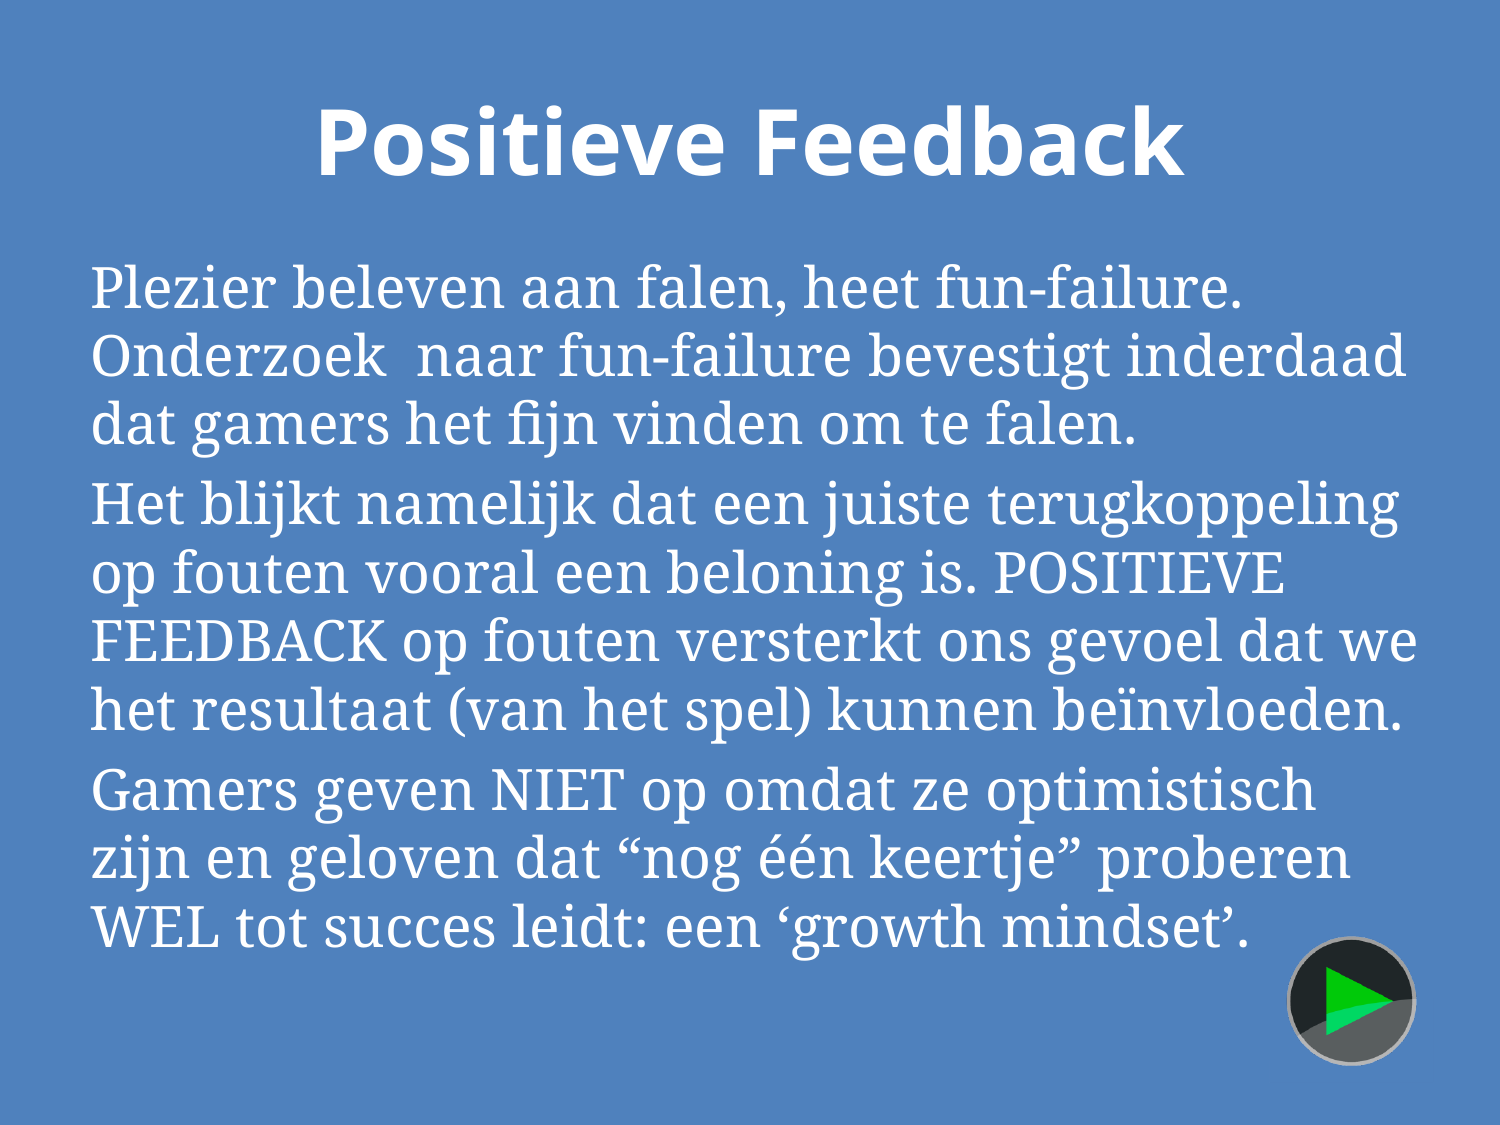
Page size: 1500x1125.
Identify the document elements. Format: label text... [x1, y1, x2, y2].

picture [1269, 917, 1434, 1083]
title Positieve Feedback [75, 45, 1425, 233]
list Plezier beleven aan falen, heet fun-failure. Onderzoek naar fun-failure bevestigt inderdaad dat gamers het fijn vinden om te falen. Het blijkt namelijk dat een juiste terugkoppeling op fouten vooral een beloning is. POSITIEVE FEEDBACK op fouten versterkt ons gevoel dat we het resultaat (van het spel) kunnen beïnvloeden. Gamers geven NIET op omdat ze optimistisch zijn en geloven dat “nog één keertje” proberen WEL tot succes leidt: een ‘growth mindset’. [75, 243, 1436, 1106]
